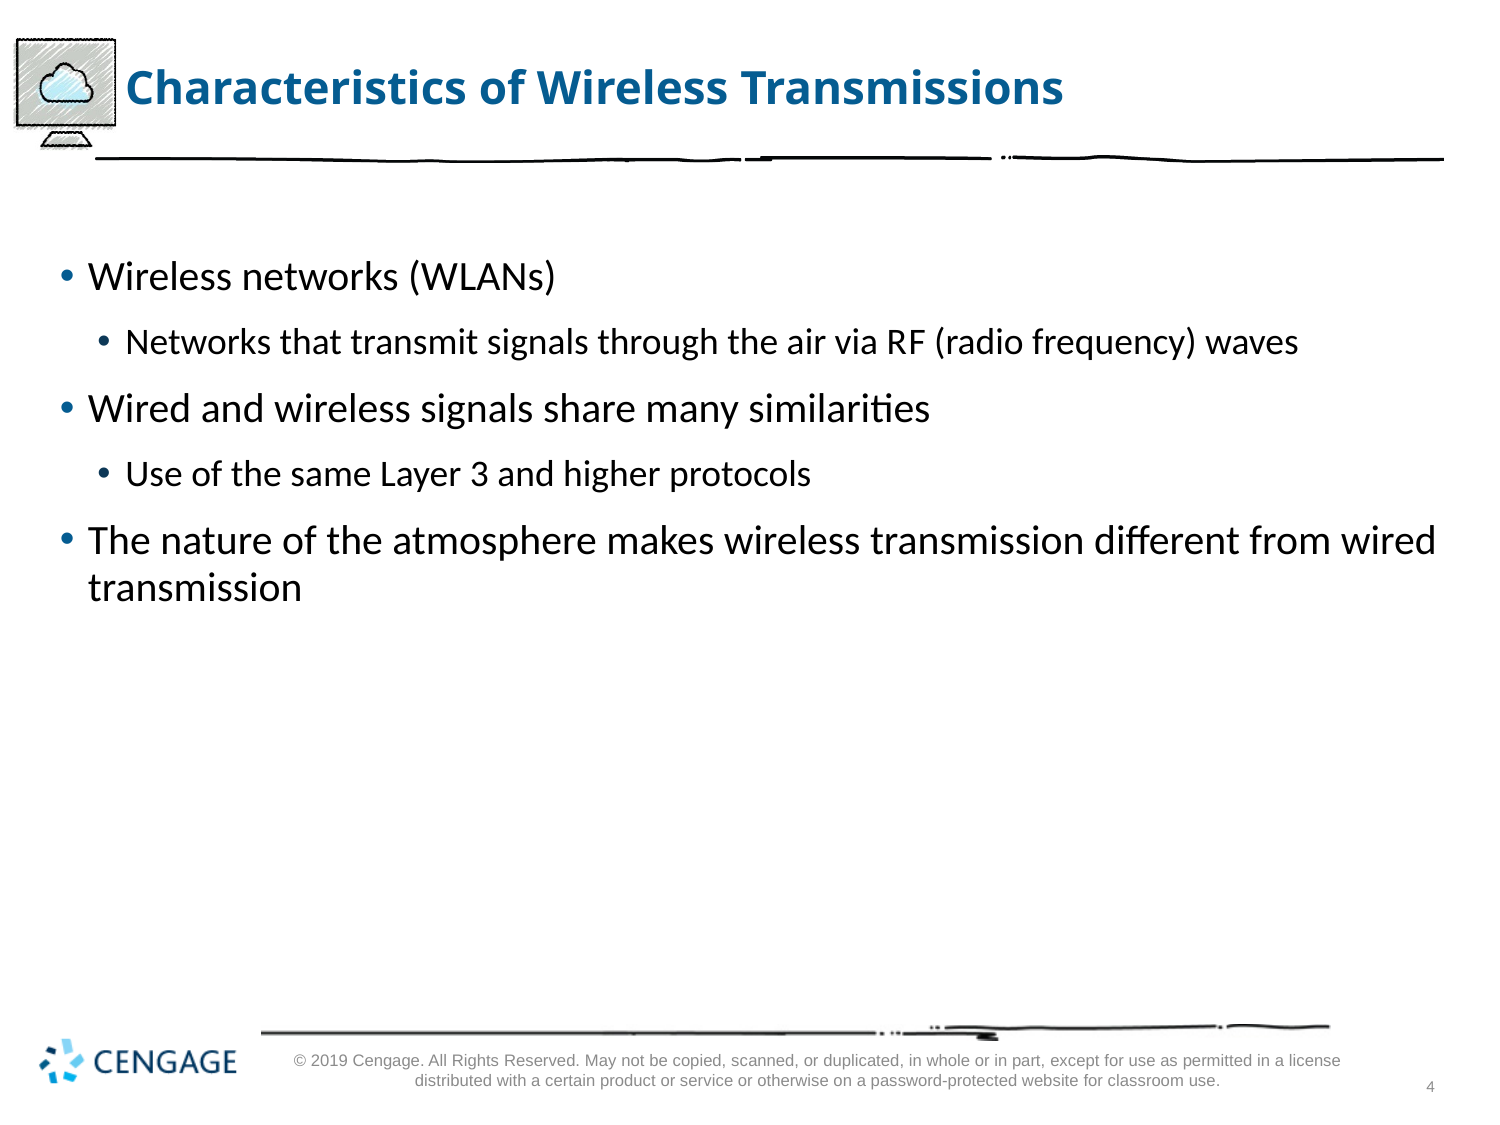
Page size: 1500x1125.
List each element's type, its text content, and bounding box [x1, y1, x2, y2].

picture [19, 1025, 249, 1096]
picture [95, 155, 1444, 163]
list Wireless networks (W LANs) Networks that transmit signals through the air via R F (radio frequency) waves Wired and wireless signals share many similarities Use of the same Layer 3 and higher protocols The nature of the atmosphere makes wireless transmission different from wired transmission [59, 252, 1441, 615]
picture [261, 1024, 1331, 1041]
title Characteristics of Wireless Transmissions [125, 66, 1442, 116]
footer © 2019 Cengage. All Rights Reserved. May not be copied, scanned, or duplicated, in whole or in part, except for use as permitted in a license distributed with a certain product or service or otherwise on a password-protected website for classroom use. [262, 1050, 1375, 1091]
picture [13, 36, 117, 151]
